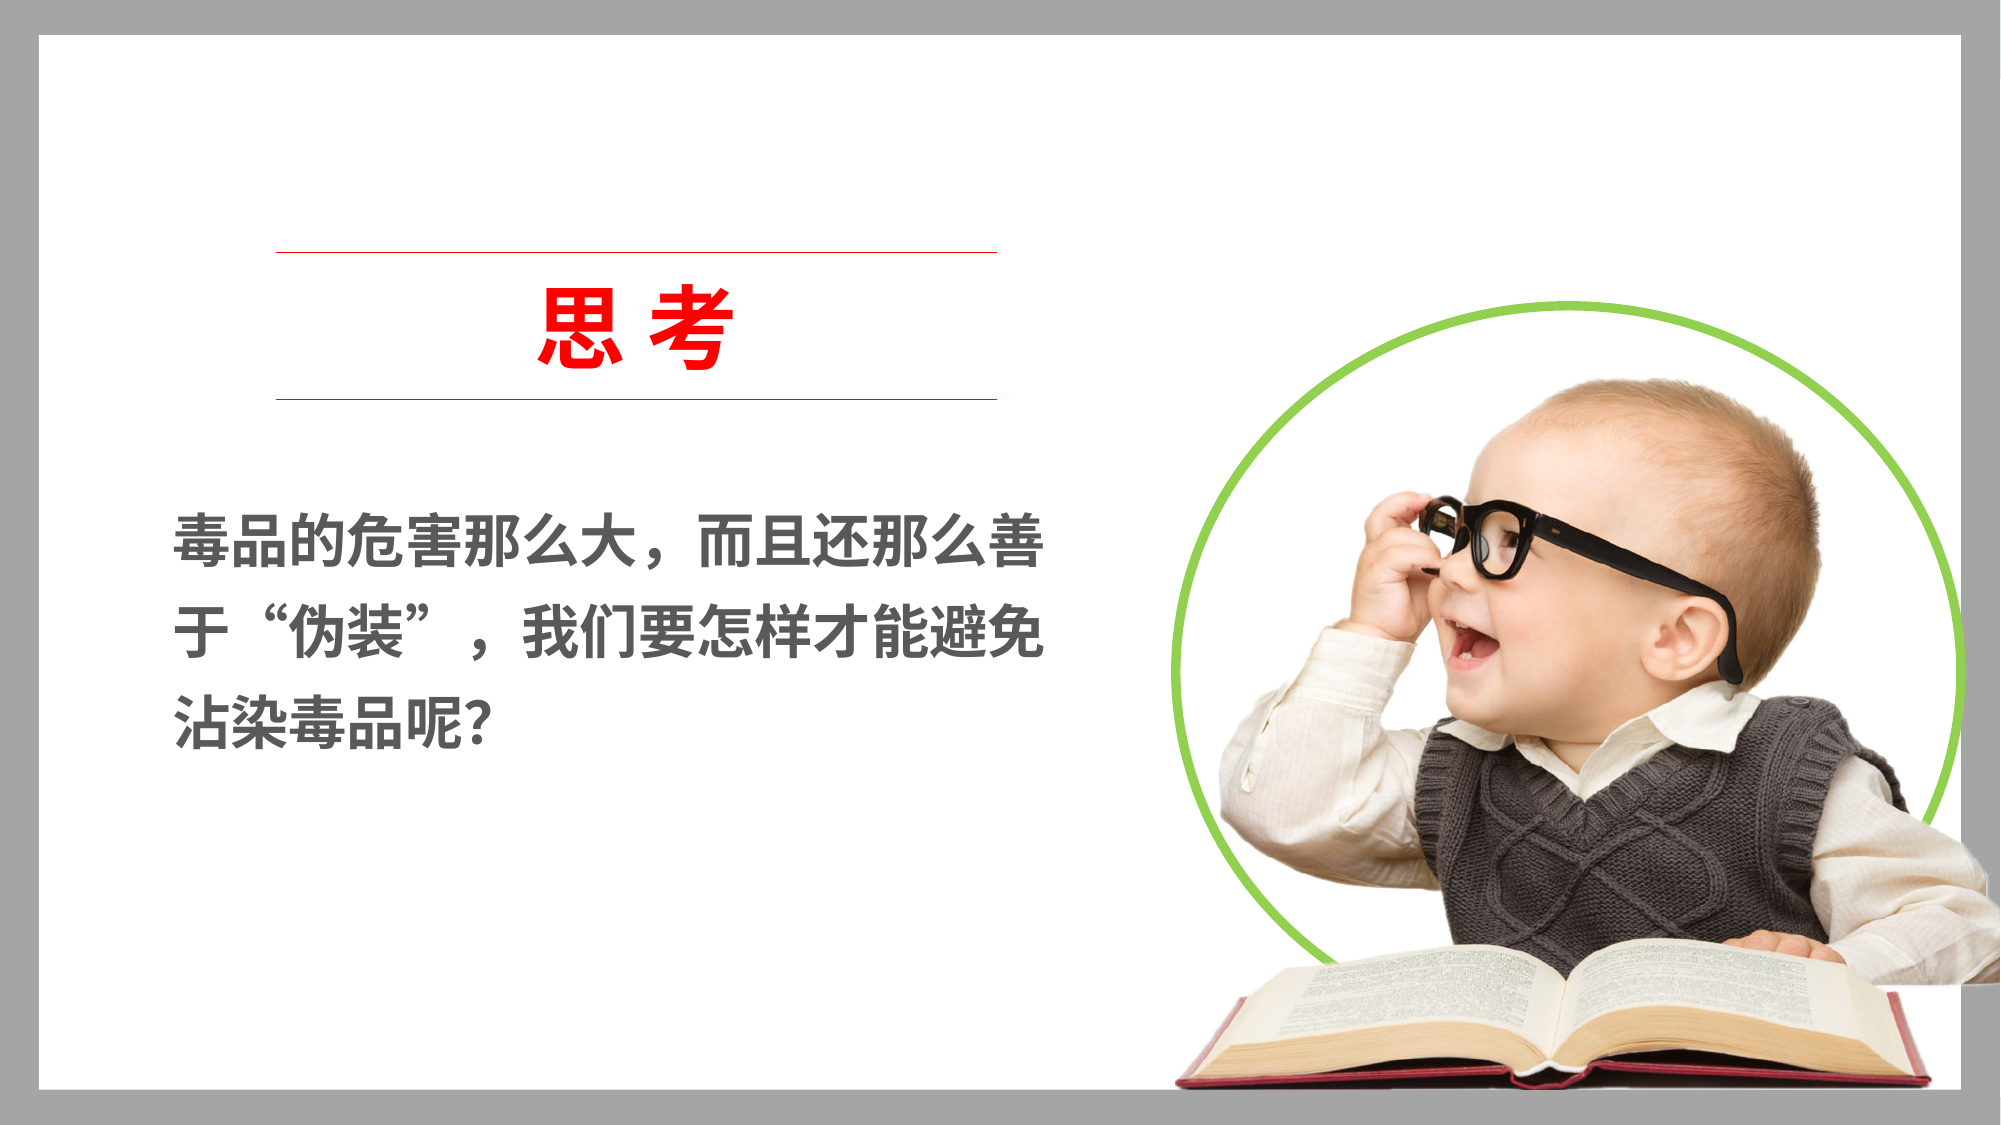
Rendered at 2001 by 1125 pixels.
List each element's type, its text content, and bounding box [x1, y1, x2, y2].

text_box 毒品的危害那么大，而且还那么善于“伪装”，我们要怎样才能避免沾染毒品呢？ [157, 475, 1113, 764]
text_box [0, 0, 2000, 1125]
picture [1175, 0, 2001, 1125]
text_box [1332, 304, 1805, 378]
text_box [38, 34, 1962, 1091]
text_box 思 考 [276, 263, 997, 388]
